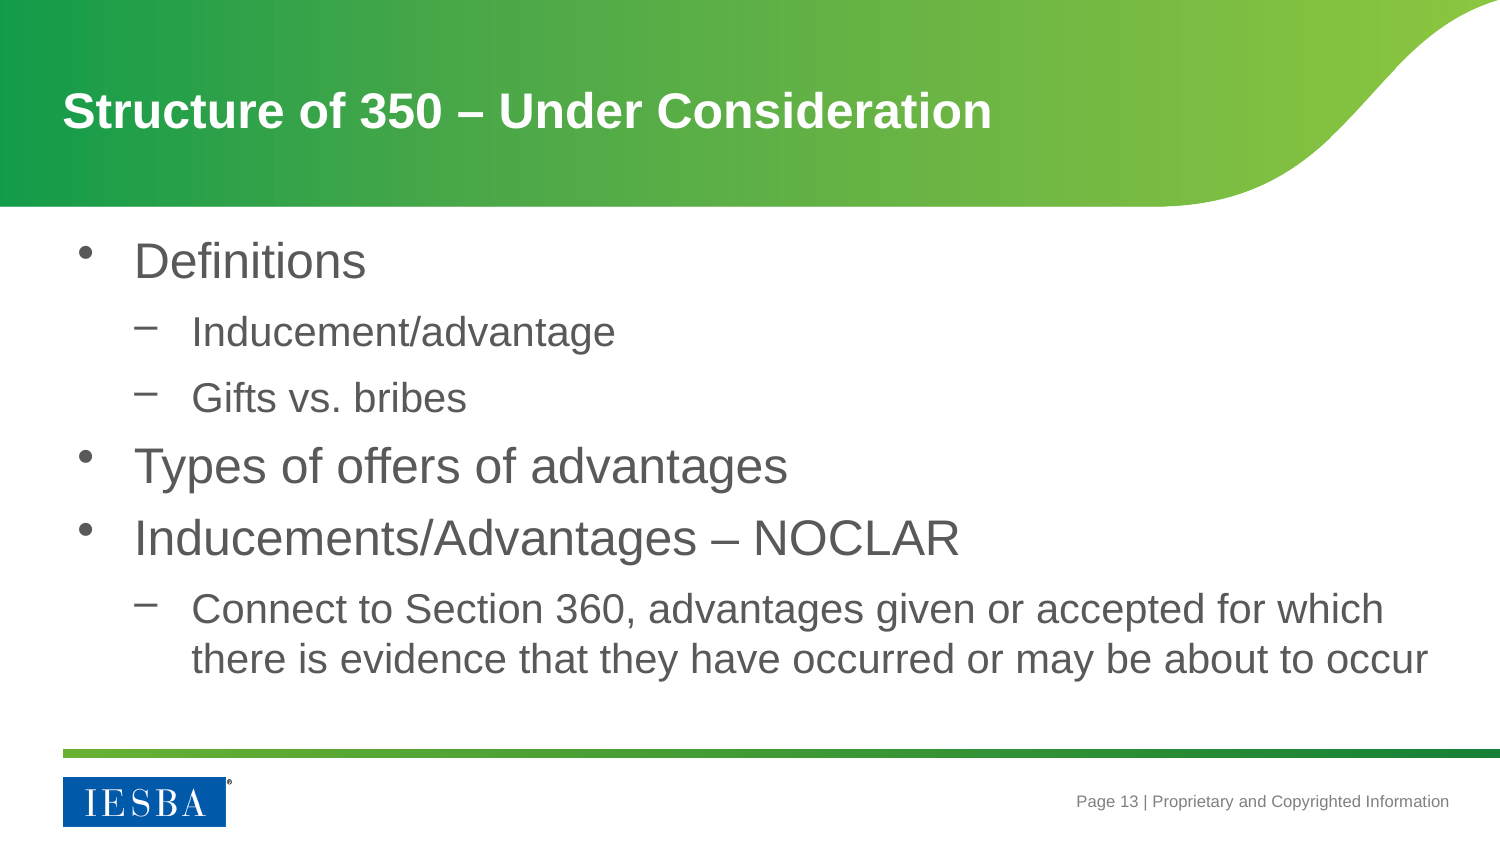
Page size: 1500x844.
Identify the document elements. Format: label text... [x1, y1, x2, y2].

picture [63, 777, 232, 827]
picture [0, 0, 1500, 207]
title Structure of 350 – Under Consideration [62, 75, 1300, 142]
list Definitions Inducement/advantage Gifts vs. bribes Types of offers of advantages Inducements/Advantages – NOCLAR Connect to Section 360, advantages given or accepted for which there is evidence that they have occurred or may be about to occur [62, 220, 1450, 724]
